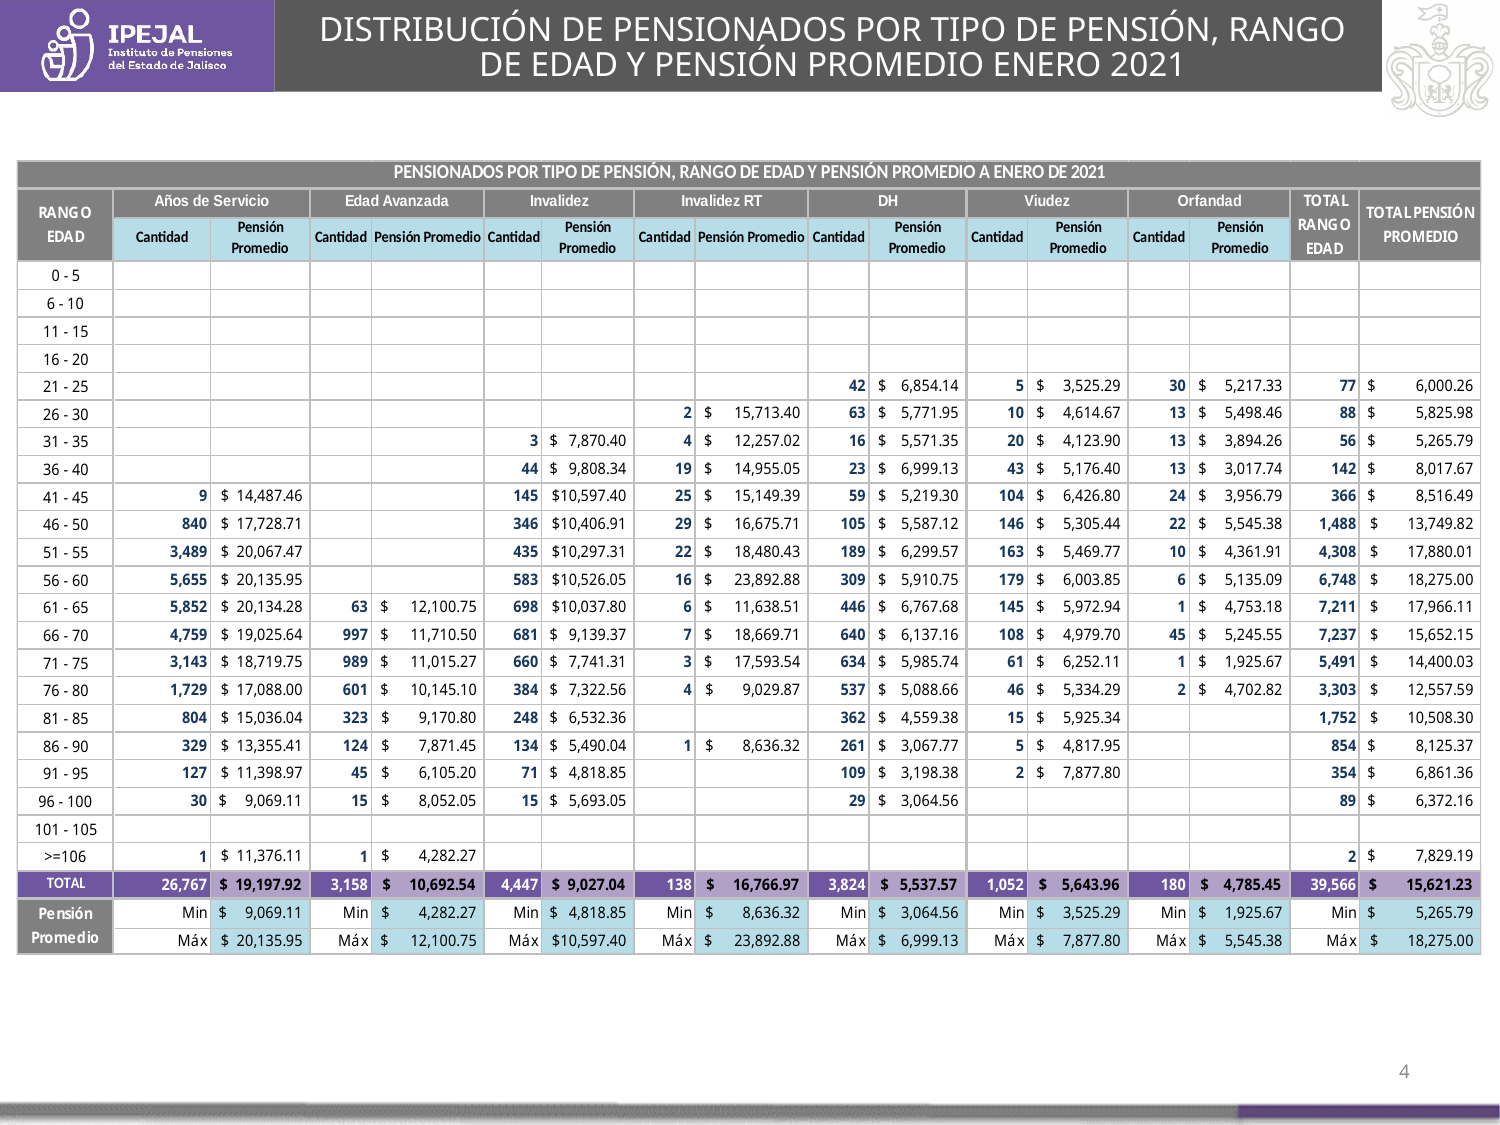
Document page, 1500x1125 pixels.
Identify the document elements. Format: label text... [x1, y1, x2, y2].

picture [16, 160, 1483, 956]
picture [0, 1096, 1500, 1125]
text_box DISTRIBUCIÓN DE PENSIONADOS POR TIPO DE PENSIÓN, RANGO DE EDAD Y PENSIÓN PROMEDIO ENERO 2021 [285, 4, 1382, 114]
slide_number 4 [1074, 1042, 1425, 1103]
picture [0, 0, 275, 92]
